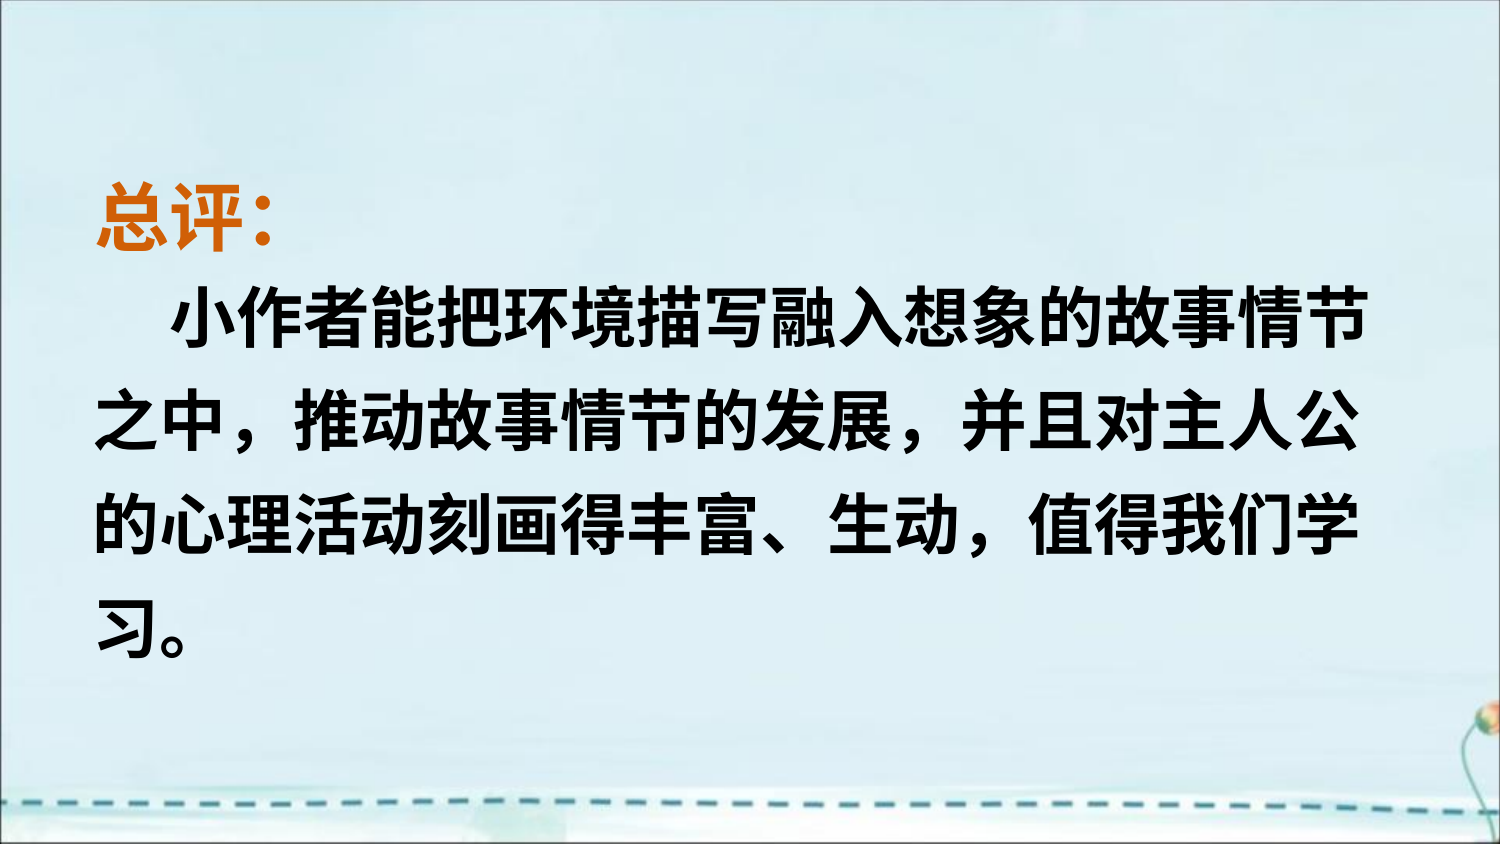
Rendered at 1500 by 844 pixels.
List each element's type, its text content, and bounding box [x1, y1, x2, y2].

text_box 总评： [79, 136, 335, 268]
picture [0, 0, 1500, 844]
text_box 小作者能把环境描写融入想象的故事情节之中，推动故事情节的发展，并且对主人公的心理活动刻画得丰富、生动，值得我们学习。 [78, 243, 1422, 675]
